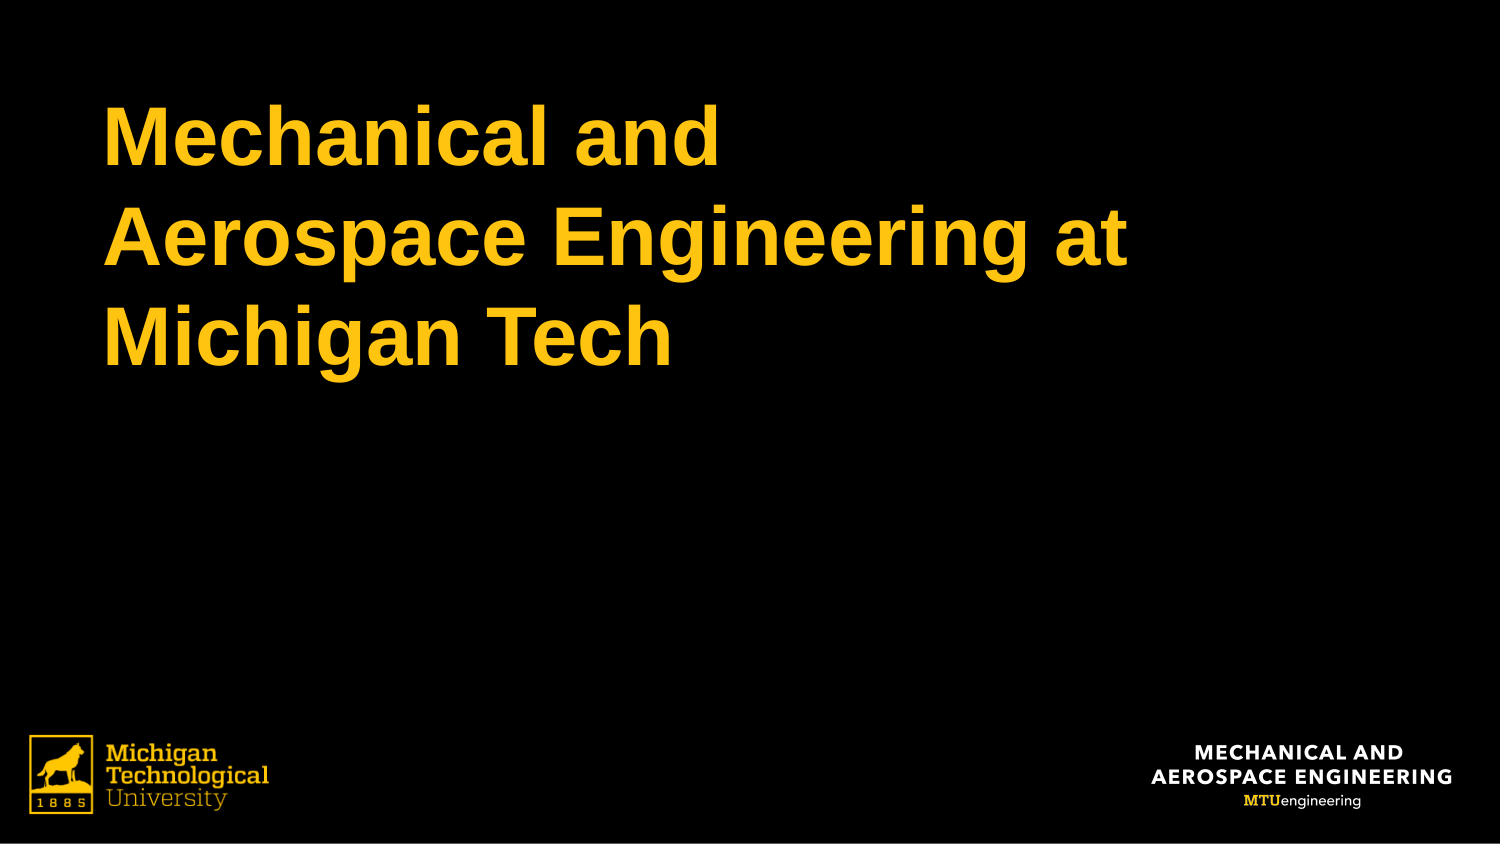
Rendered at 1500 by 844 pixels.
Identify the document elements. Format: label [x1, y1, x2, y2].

picture [29, 734, 269, 815]
picture [1151, 742, 1454, 809]
